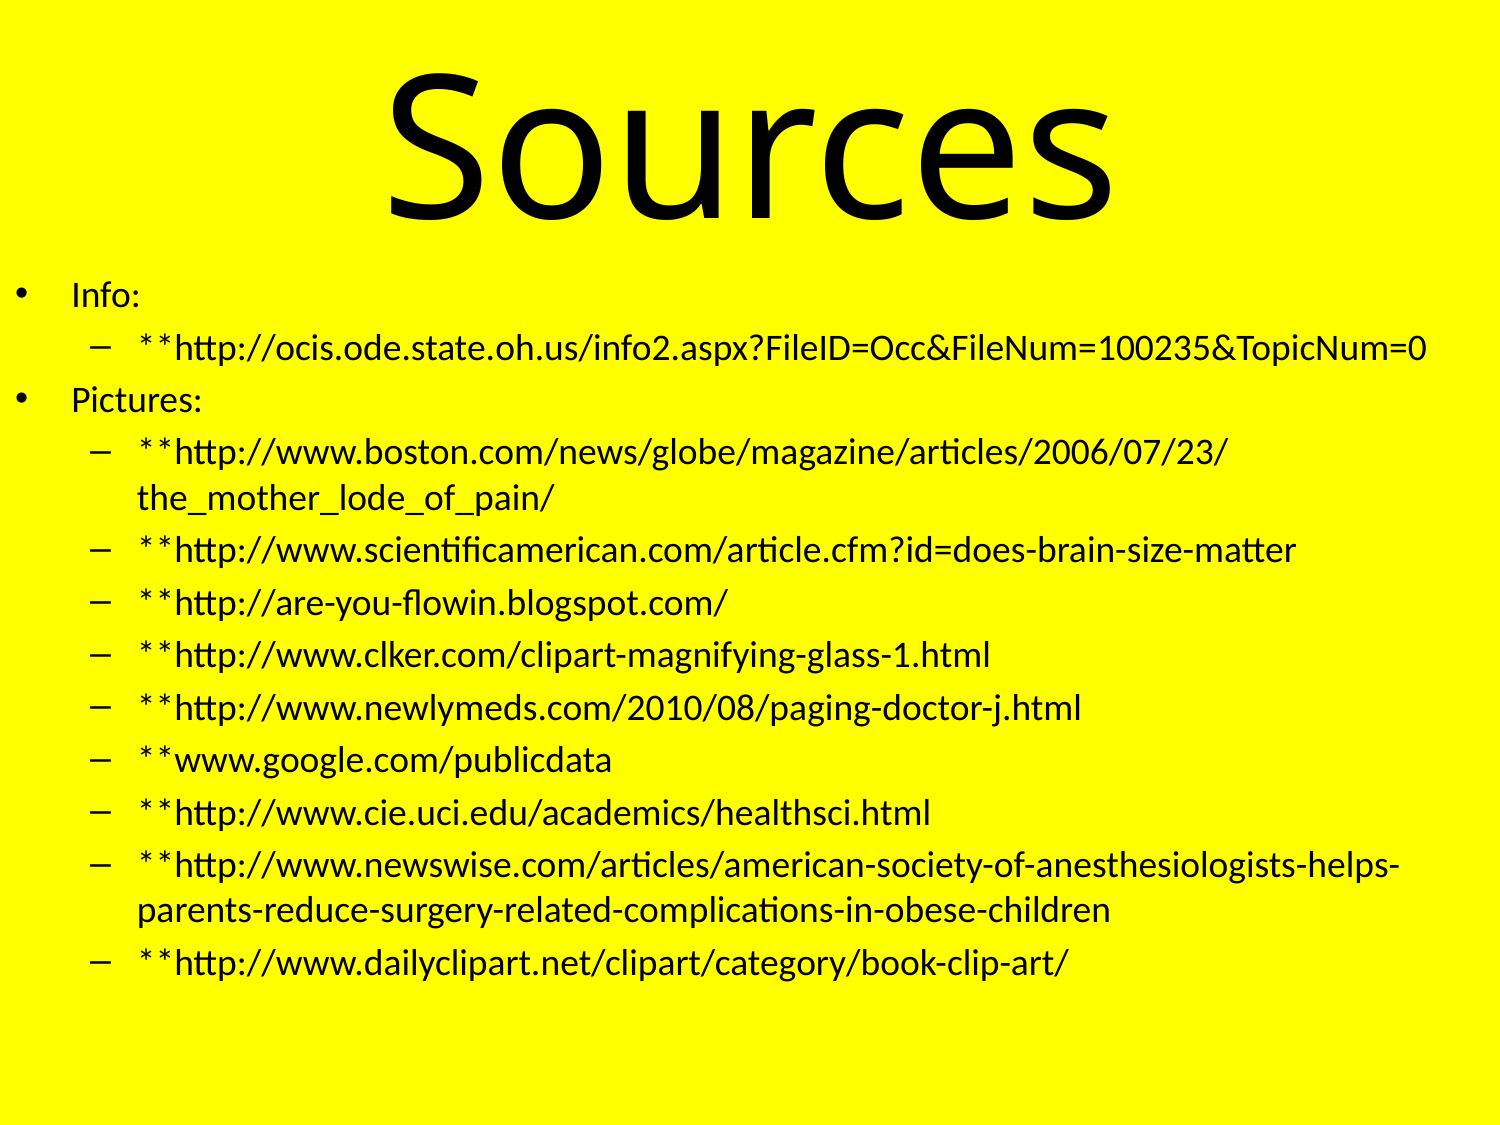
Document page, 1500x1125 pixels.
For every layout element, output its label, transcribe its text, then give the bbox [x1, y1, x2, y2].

title Sources [75, 45, 1425, 233]
list Info: **http://ocis.ode.state.oh.us/info2.aspx?FileID=Occ&FileNum=100235&TopicNum=0 Pictures: **http://www.boston.com/news/globe/magazine/articles/2006/07/23/the_mother_lode_of_pain/ **http://www.scientificamerican.com/article.cfm?id=does-brain-size-matter **http://are-you-flowin.blogspot.com/ **http://www.clker.com/clipart-magnifying-glass-1.html **http://www.newlymeds.com/2010/08/paging-doctor-j.html **www.google.com/publicdata **http://www.cie.uci.edu/academics/healthsci.html **http://www.newswise.com/articles/american-society-of-anesthesiologists-helps-parents-reduce-surgery-related-complications-in-obese-children **http://www.dailyclipart.net/clipart/category/book-clip-art/ [0, 262, 1500, 1125]
